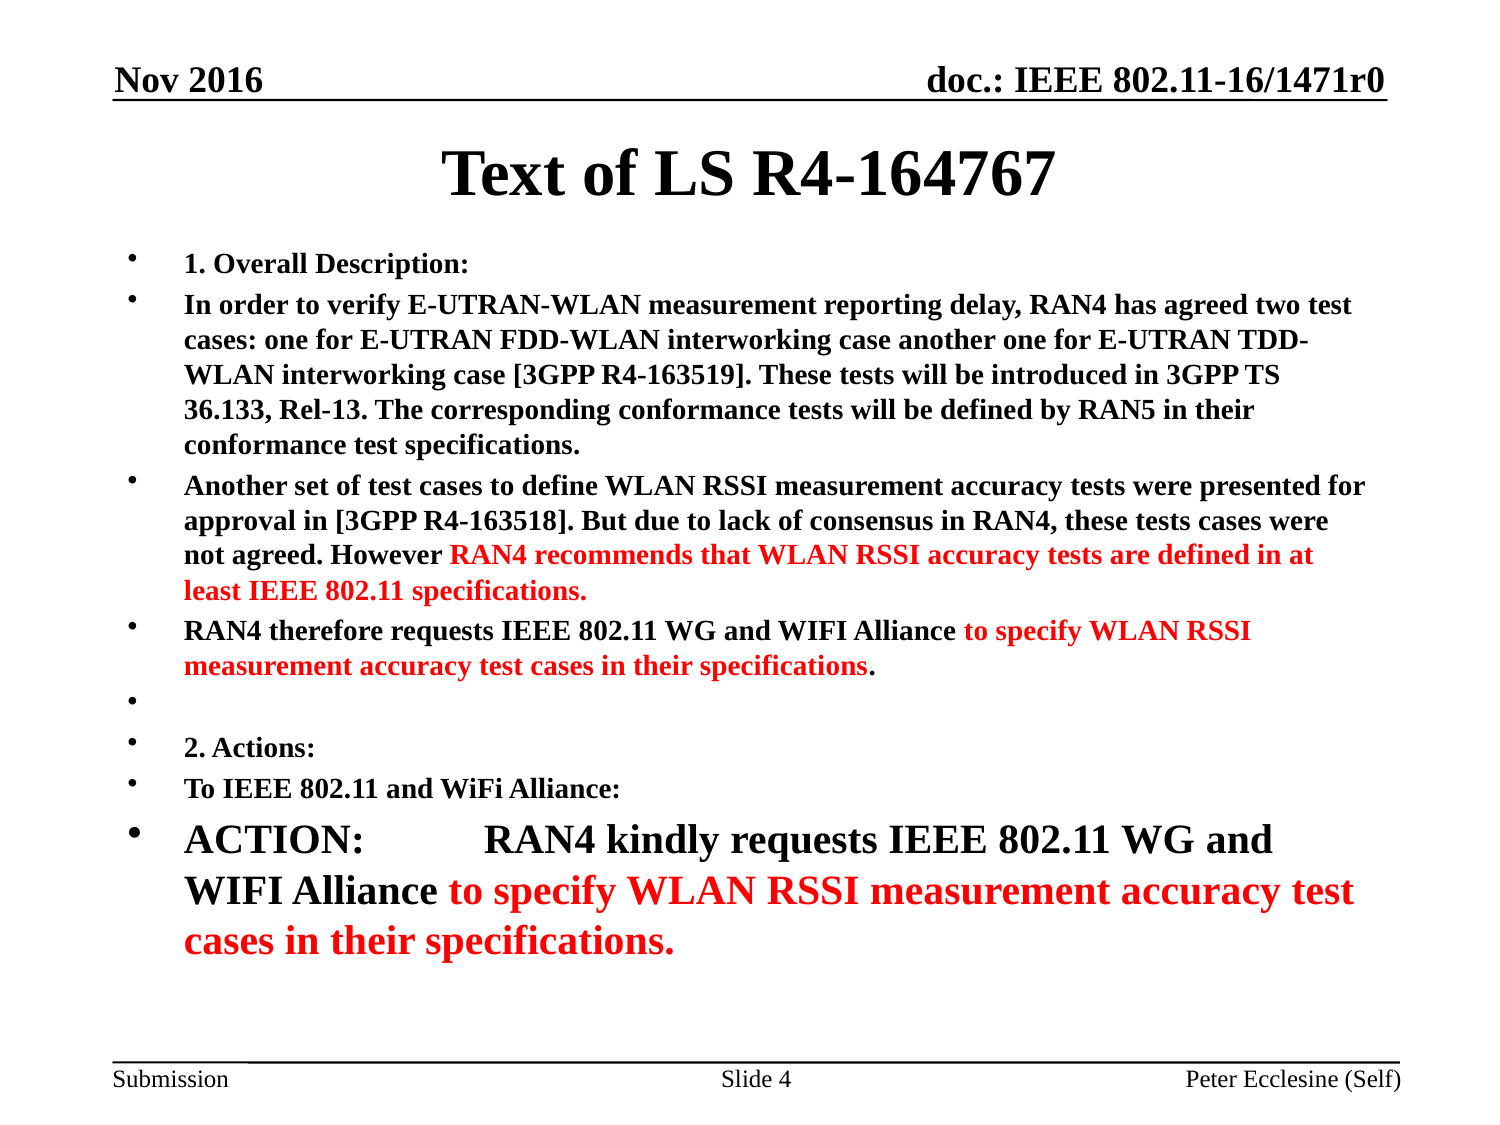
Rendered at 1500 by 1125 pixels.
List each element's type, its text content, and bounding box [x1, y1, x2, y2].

slide_number Slide 4 [720, 1061, 792, 1093]
list 1. Overall Description: In order to verify E-UTRAN-WLAN measurement reporting delay, RAN4 has agreed two test cases: one for E-UTRAN FDD-WLAN interworking case another one for E-UTRAN TDD-WLAN interworking case [3GPP R4-163519]. These tests will be introduced in 3GPP TS 36.133, Rel-13. The corresponding conformance tests will be defined by RAN5 in their conformance test specifications. Another set of test cases to define WLAN RSSI measurement accuracy tests were presented for approval in [3GPP R4-163518]. But due to lack of consensus in RAN4, these tests cases were not agreed. However RAN4 recommends that WLAN RSSI accuracy tests are defined in at least IEEE 802.11 specifications. RAN4 therefore requests IEEE 802.11 WG and WIFI Alliance to specify WLAN RSSI measurement accuracy test cases in their specifications. 2. Actions: To IEEE 802.11 and WiFi Alliance: ACTION: RAN4 kindly requests IEEE 802.11 WG and WIFI Alliance to specify WLAN RSSI measurement accuracy test cases in their specifications. [112, 236, 1388, 1051]
title Text of LS R4-164767 [112, 112, 1388, 226]
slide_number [114, 54, 265, 101]
footer Peter Ecclesine (Self) [1181, 1061, 1402, 1093]
